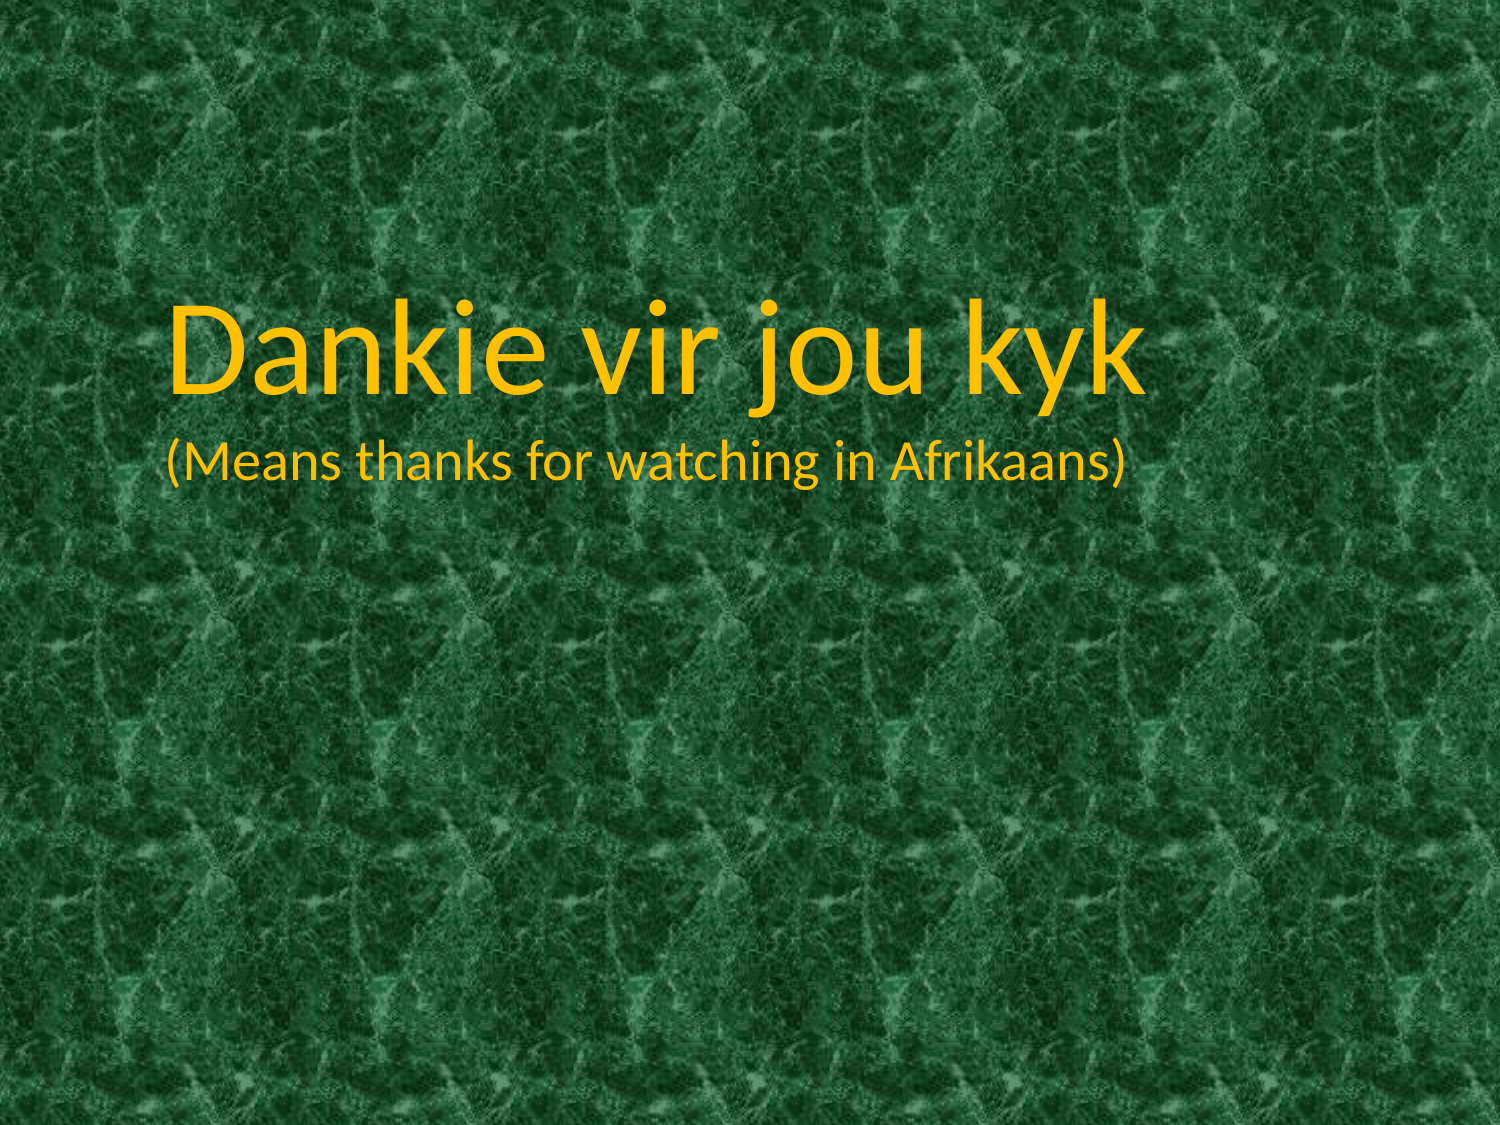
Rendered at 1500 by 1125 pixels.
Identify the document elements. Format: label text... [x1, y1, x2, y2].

text_box Dankie vir jou kyk (Means thanks for watching in Afrikaans) [149, 249, 1438, 500]
picture [0, 0, 1500, 1125]
